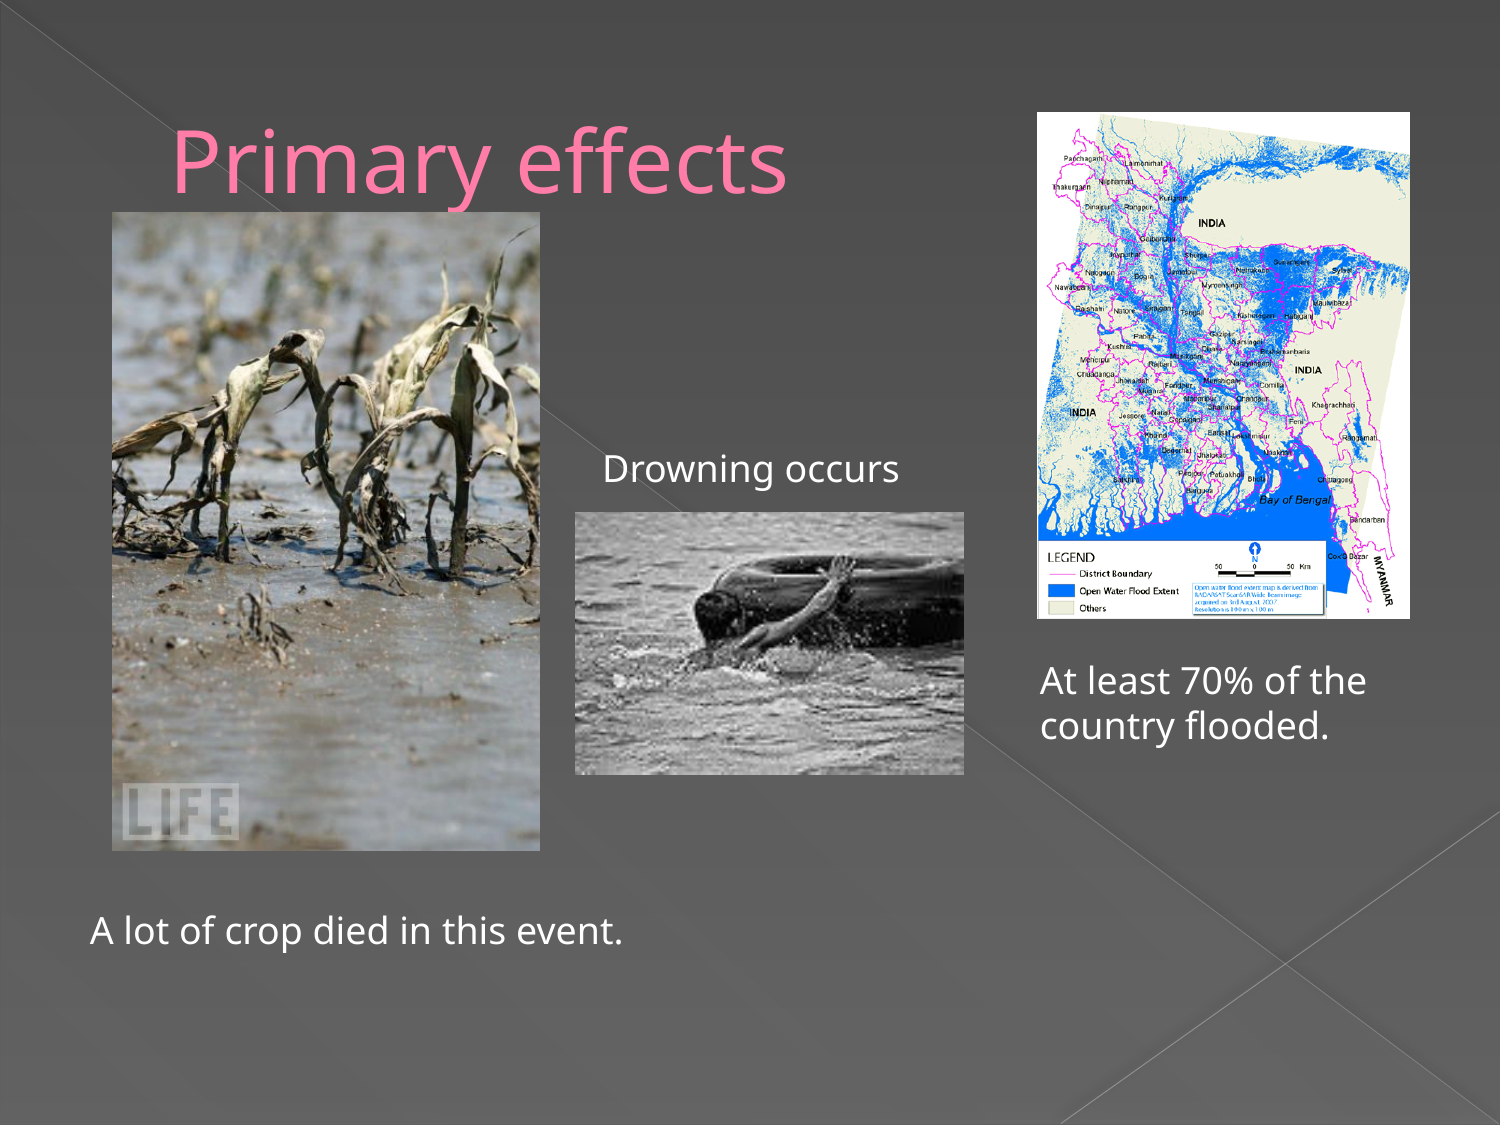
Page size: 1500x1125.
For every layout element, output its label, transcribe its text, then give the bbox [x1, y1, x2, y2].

picture [1037, 112, 1410, 619]
text_box A lot of crop died in this event. [75, 899, 725, 960]
title Primary effects [75, 43, 1425, 274]
text_box At least 70% of the country flooded. [1025, 649, 1500, 755]
picture [574, 512, 964, 776]
text_box Drowning occurs [587, 437, 963, 500]
picture [112, 212, 540, 851]
